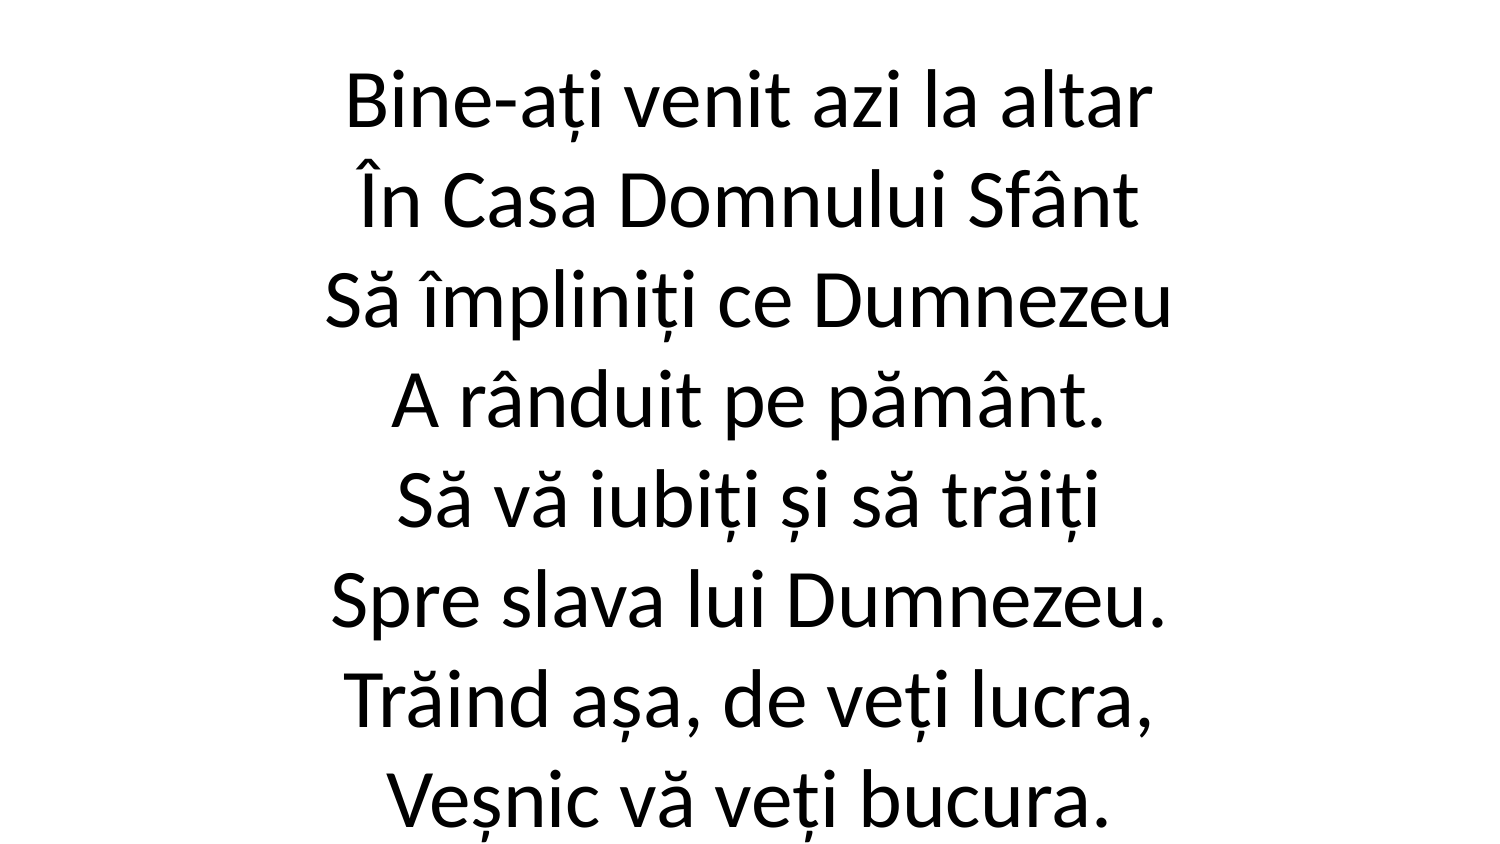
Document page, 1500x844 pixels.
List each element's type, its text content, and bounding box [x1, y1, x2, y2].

text_box Bine-ați venit azi la altar În Casa Domnului Sfânt Să împliniți ce Dumnezeu A rânduit pe pământ. Să vă iubiți și să trăiți Spre slava lui Dumnezeu. Trăind așa, de veți lucra, Veșnic vă veți bucura. [309, 0, 1190, 844]
